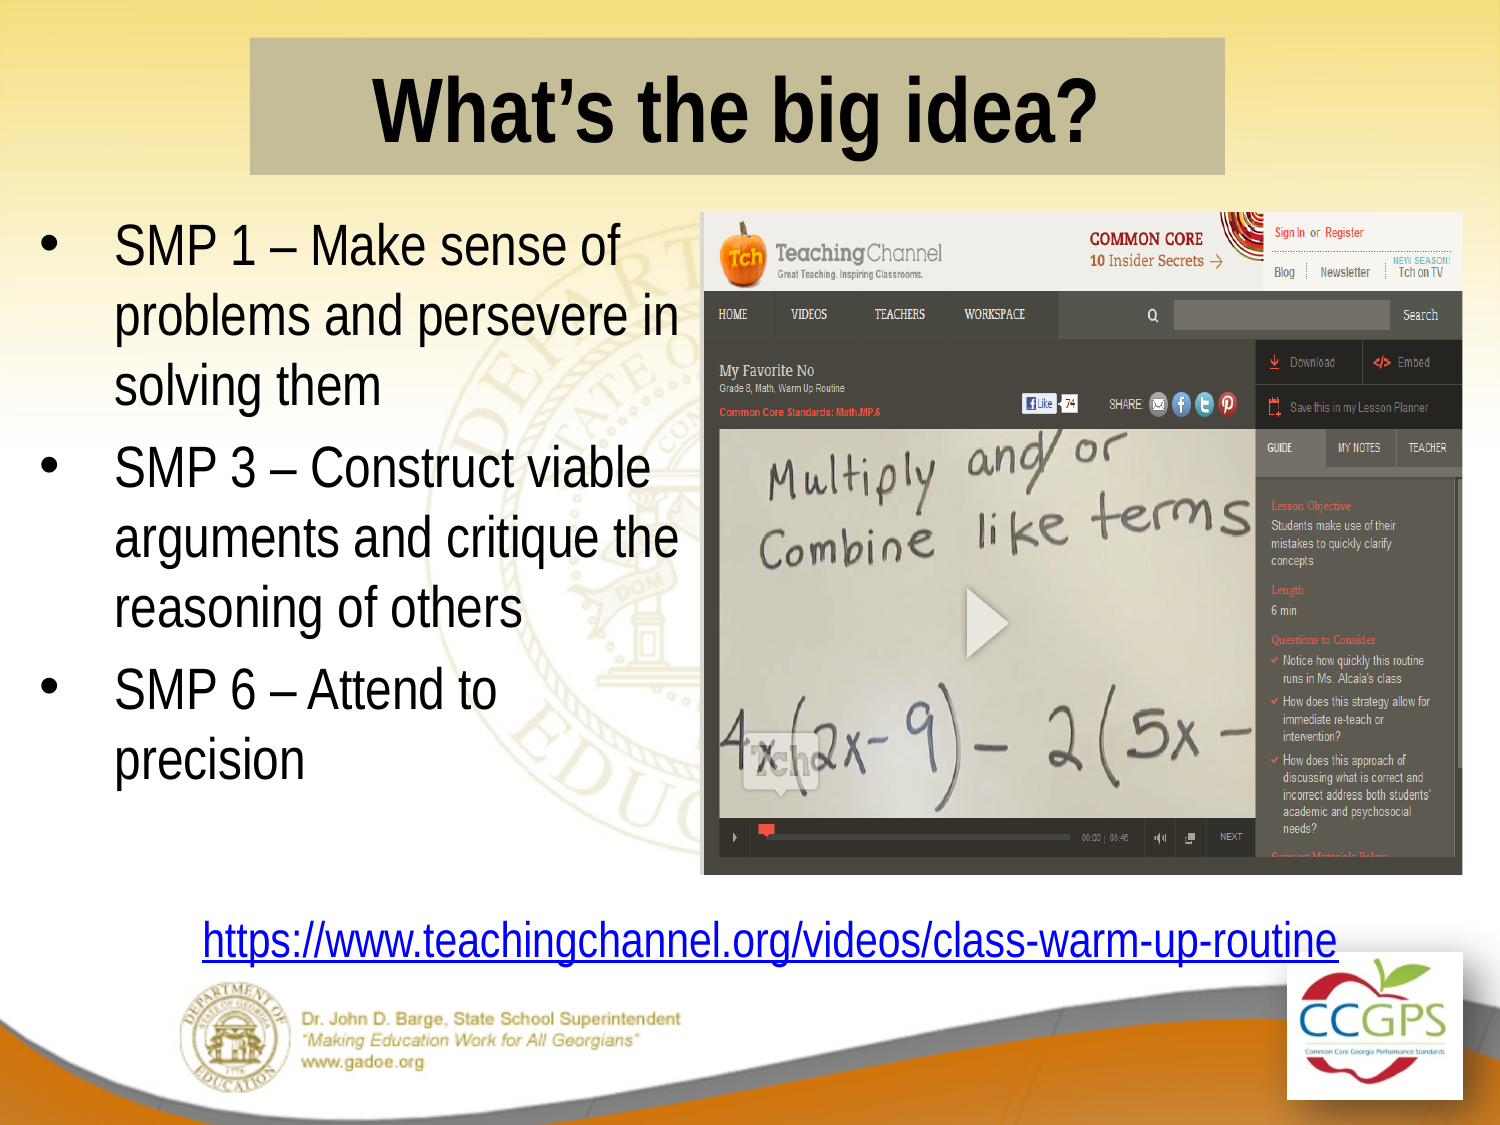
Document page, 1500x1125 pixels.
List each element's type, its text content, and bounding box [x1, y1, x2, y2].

subtitle SMP 1 – Make sense of problems and persevere in solving them SMP 3 – Construct viable arguments and critique the reasoning of others SMP 6 – Attend to precision [24, 199, 701, 876]
title What’s the big idea? [249, 37, 1226, 176]
text_box https://www.teachingchannel.org/videos/class-warm-up-routine [187, 899, 1363, 975]
picture [0, 0, 1500, 1125]
